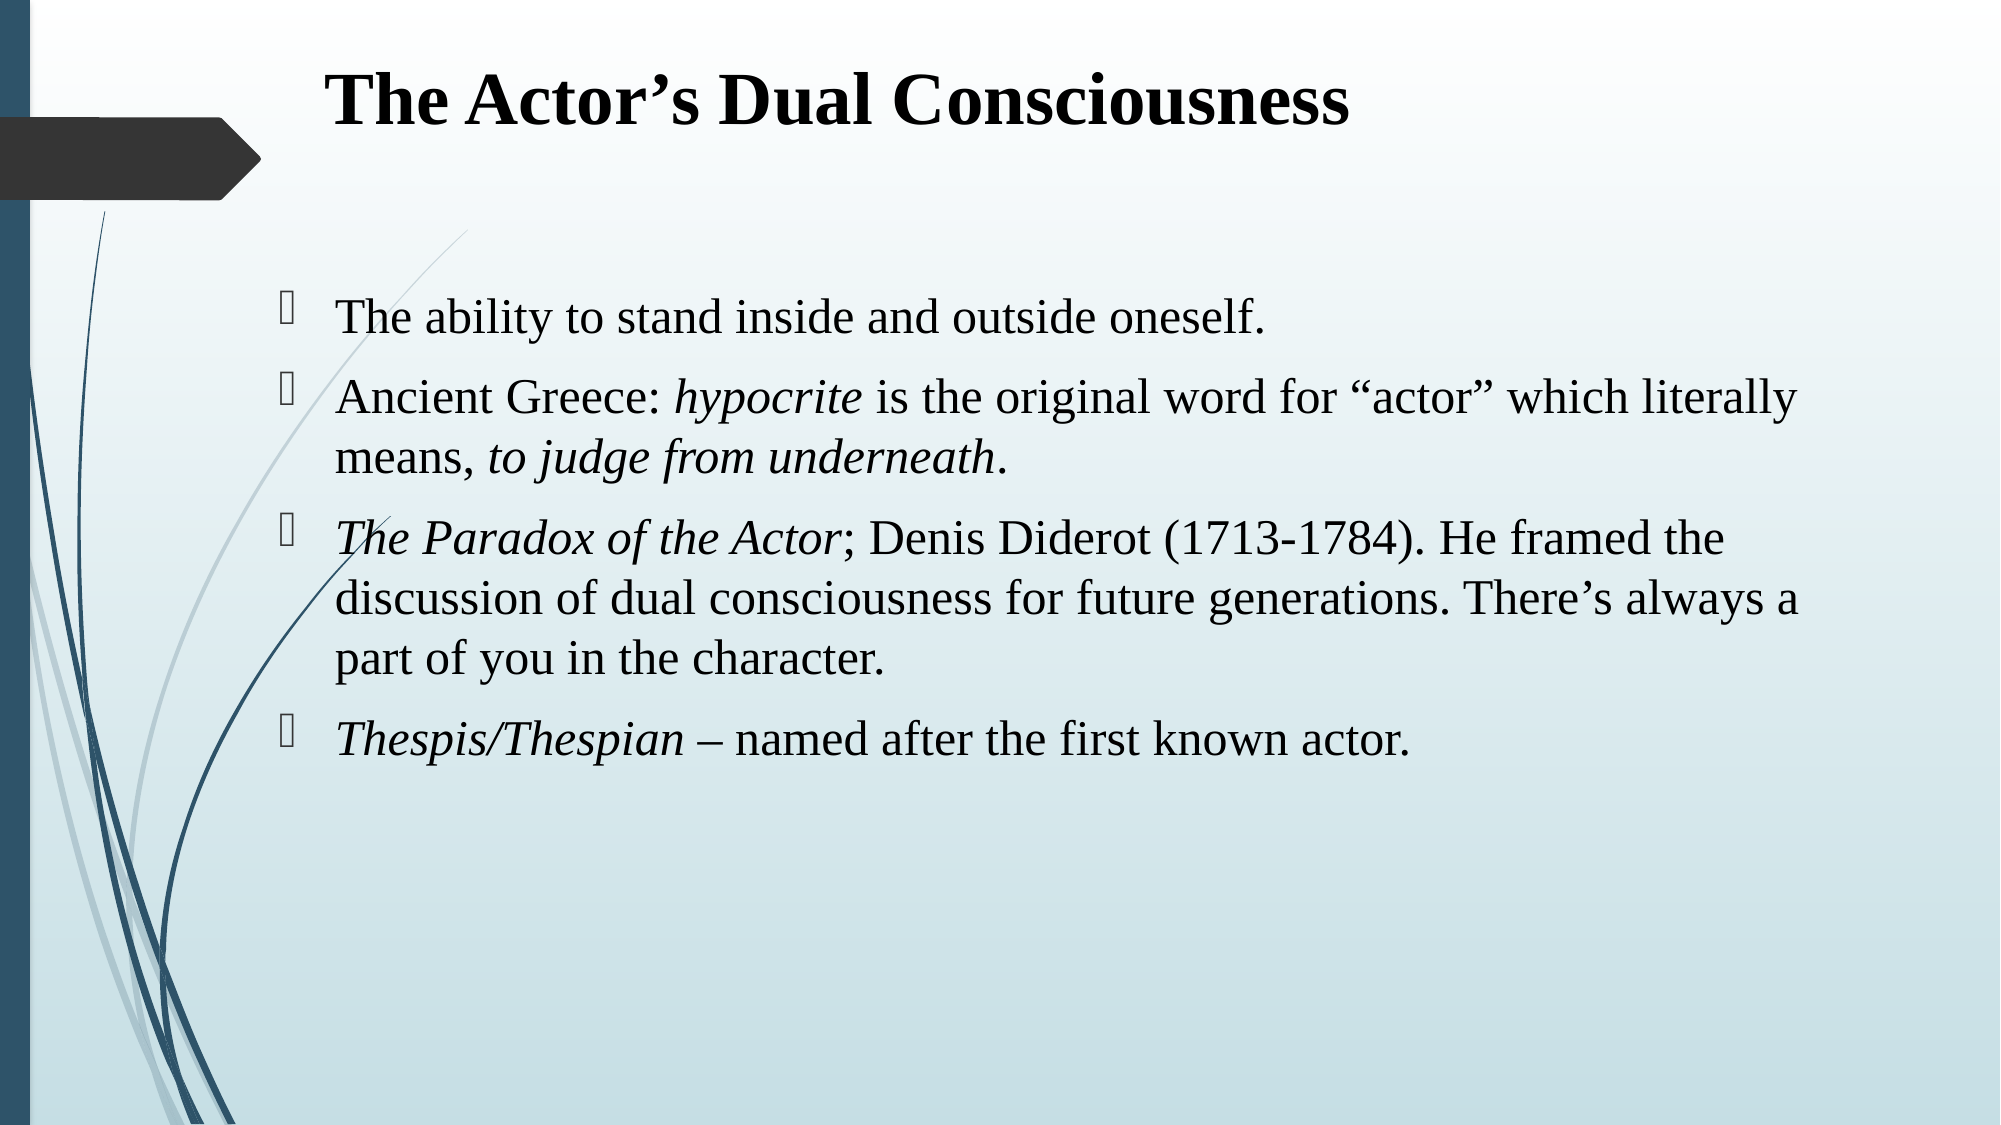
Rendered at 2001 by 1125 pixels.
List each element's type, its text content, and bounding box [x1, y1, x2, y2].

list The ability to stand inside and outside oneself. Ancient Greece: hypocrite is the original word for “actor” which literally means, to judge from underneath. The Paradox of the Actor; Denis Diderot (1713-1784). He framed the discussion of dual consciousness for future generations. There’s always a part of you in the character. Thespis/Thespian – named after the first known actor. [263, 275, 1888, 970]
title The Actor’s Dual Consciousness [309, 41, 1772, 252]
